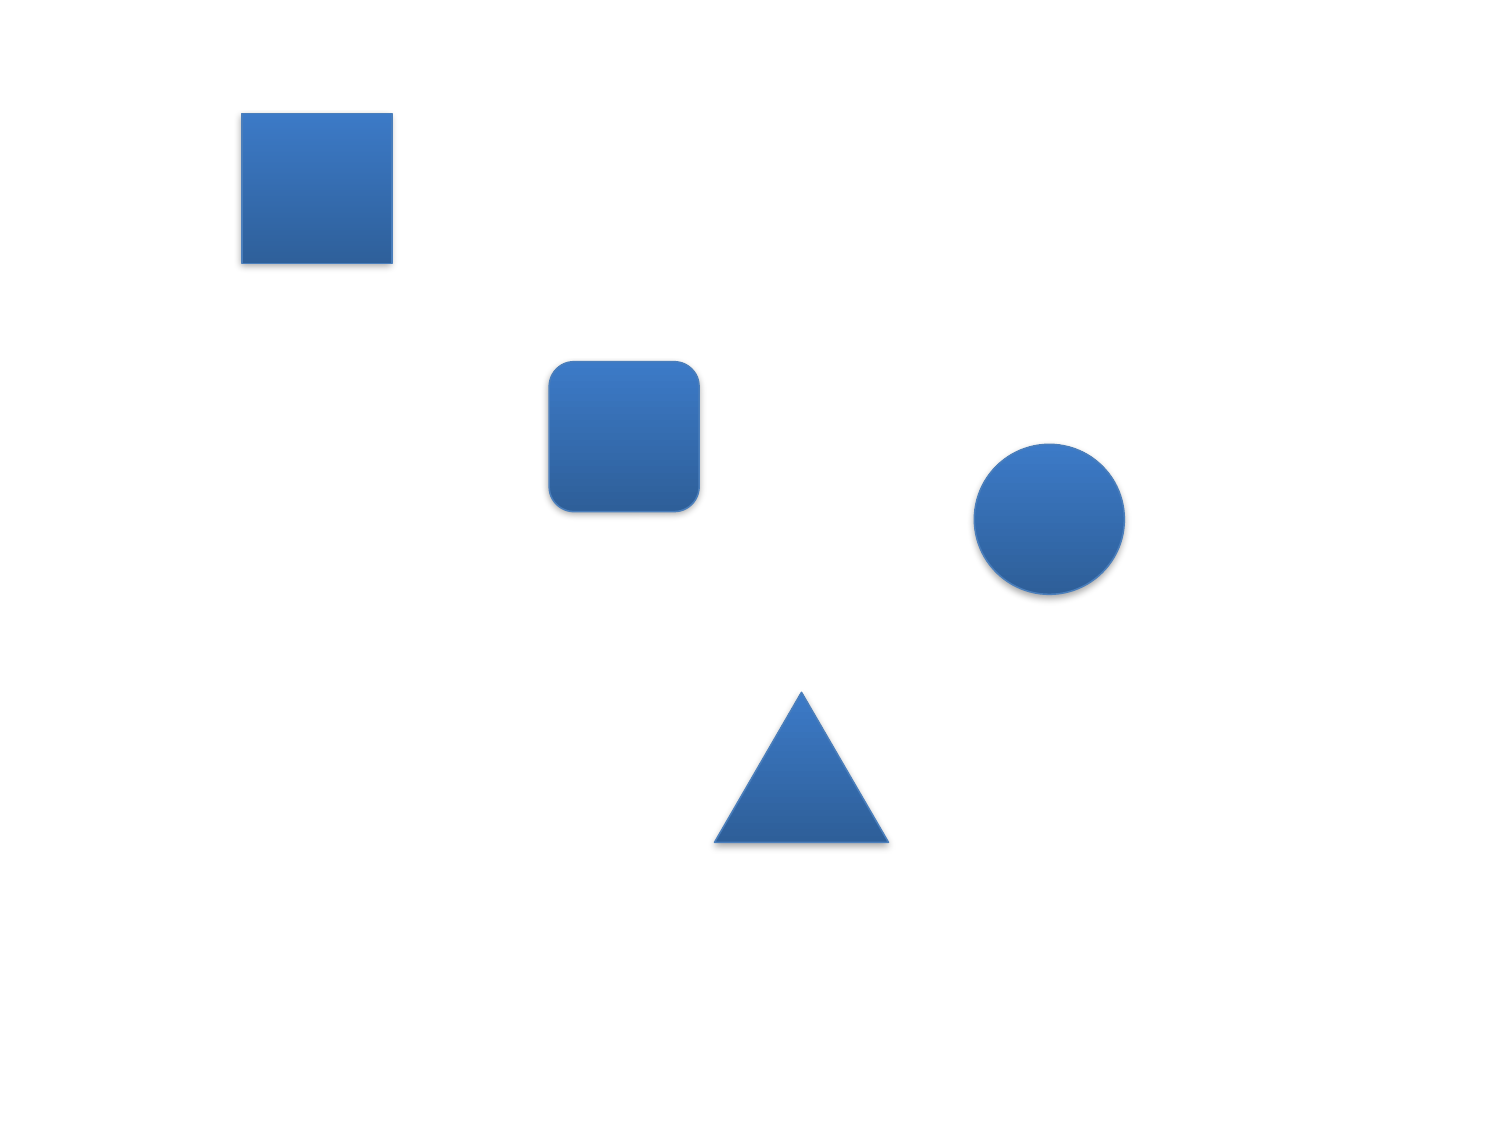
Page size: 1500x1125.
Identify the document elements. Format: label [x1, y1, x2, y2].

text_box [548, 361, 1125, 843]
text_box [241, 113, 393, 264]
